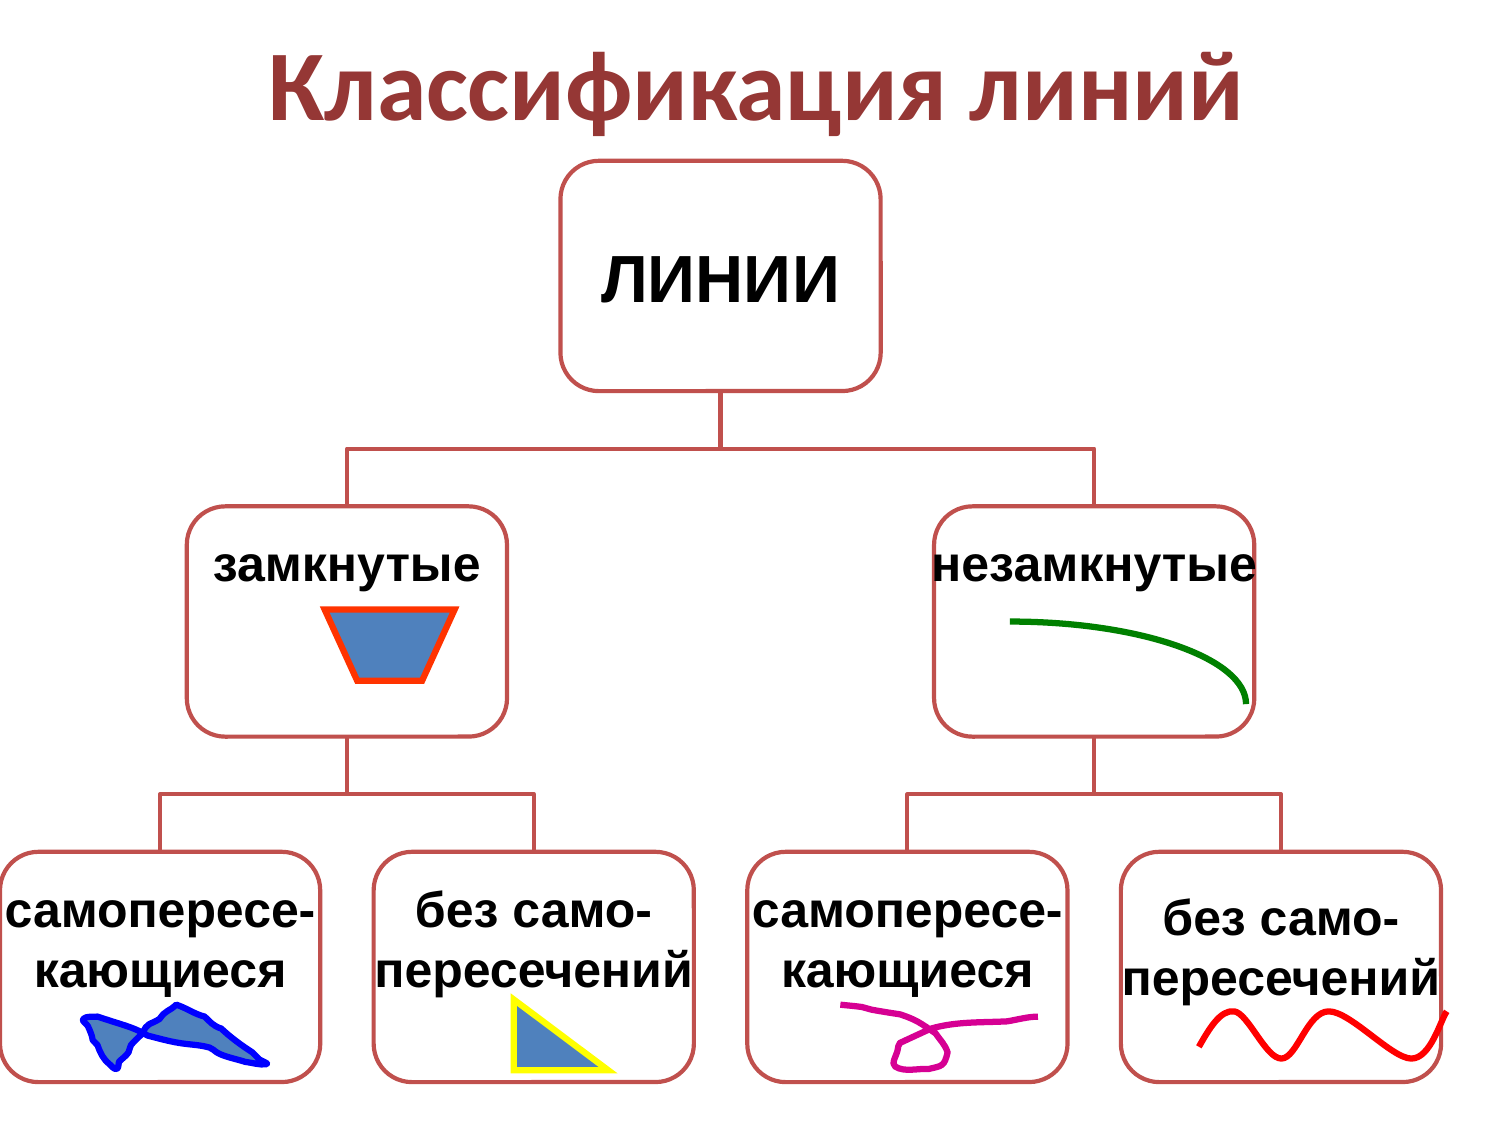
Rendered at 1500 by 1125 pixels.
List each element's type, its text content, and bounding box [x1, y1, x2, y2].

title Классификация линий [88, 0, 1425, 159]
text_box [0, 160, 1442, 1083]
